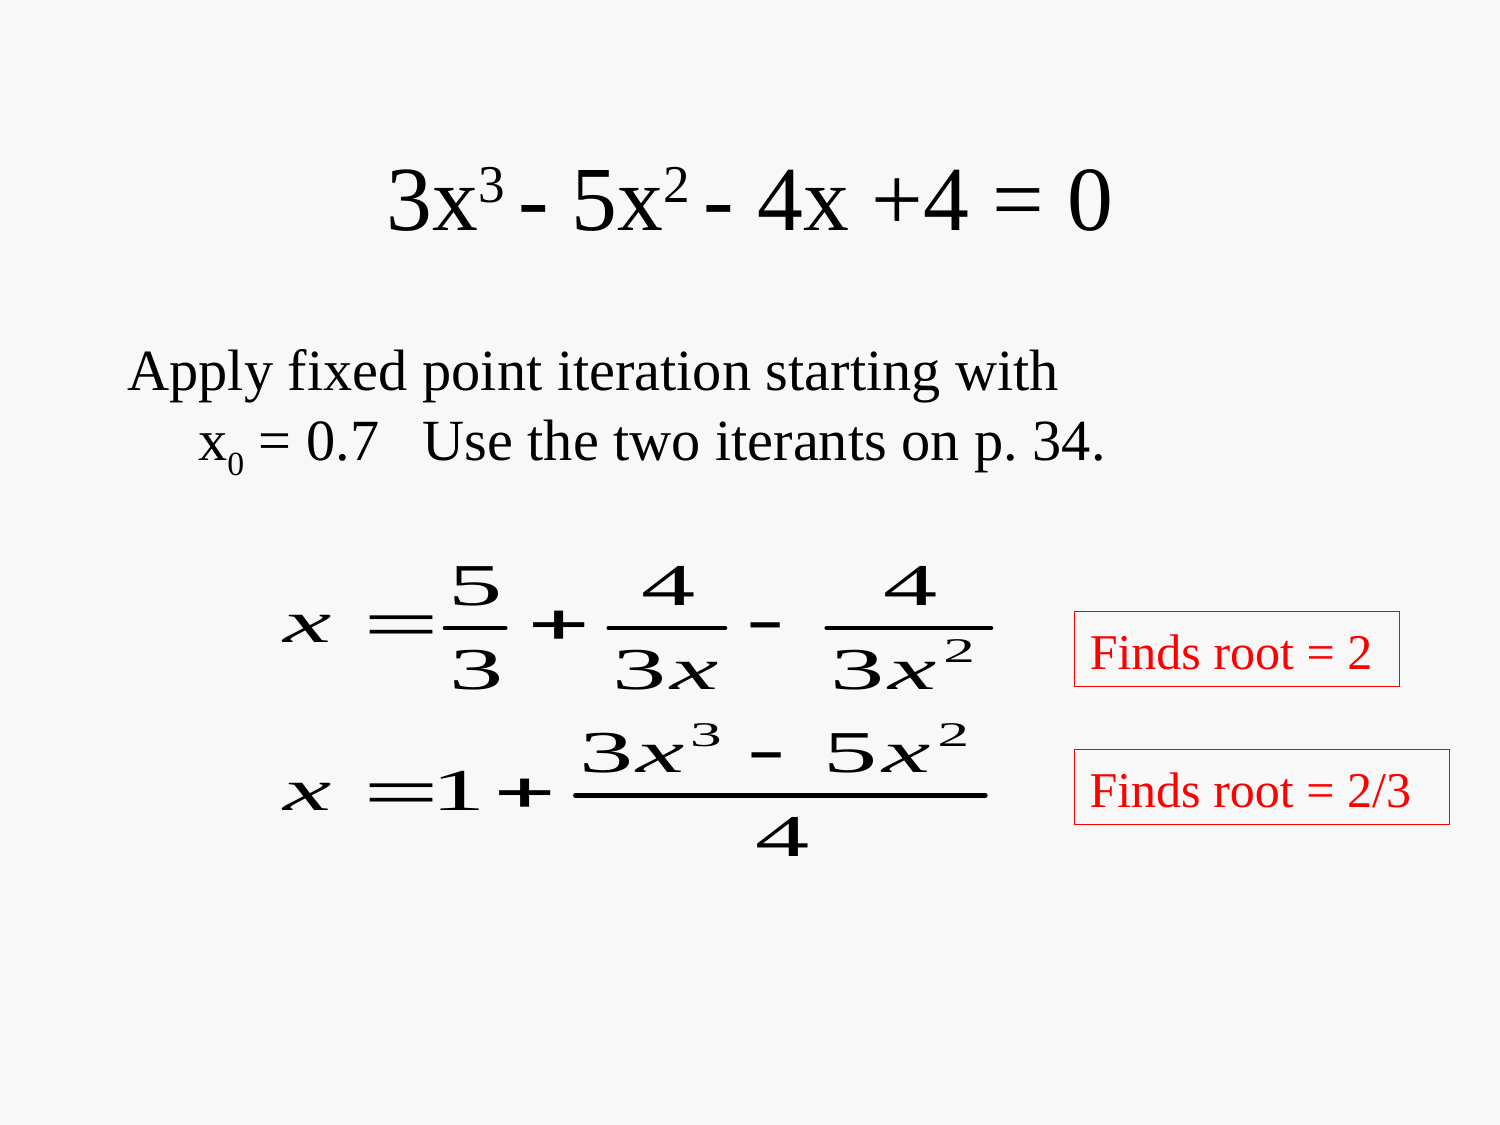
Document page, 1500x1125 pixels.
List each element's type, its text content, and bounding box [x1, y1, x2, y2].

text_box Finds root = 2 [1074, 611, 1400, 687]
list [262, 549, 1013, 867]
title 3x3 - 5x2 - 4x +4 = 0 [112, 99, 1388, 288]
text_box Finds root = 2/3 [1074, 749, 1450, 825]
list Apply fixed point iteration starting with x0 = 0.7 Use the two iterants on p. 34. [112, 324, 1351, 526]
